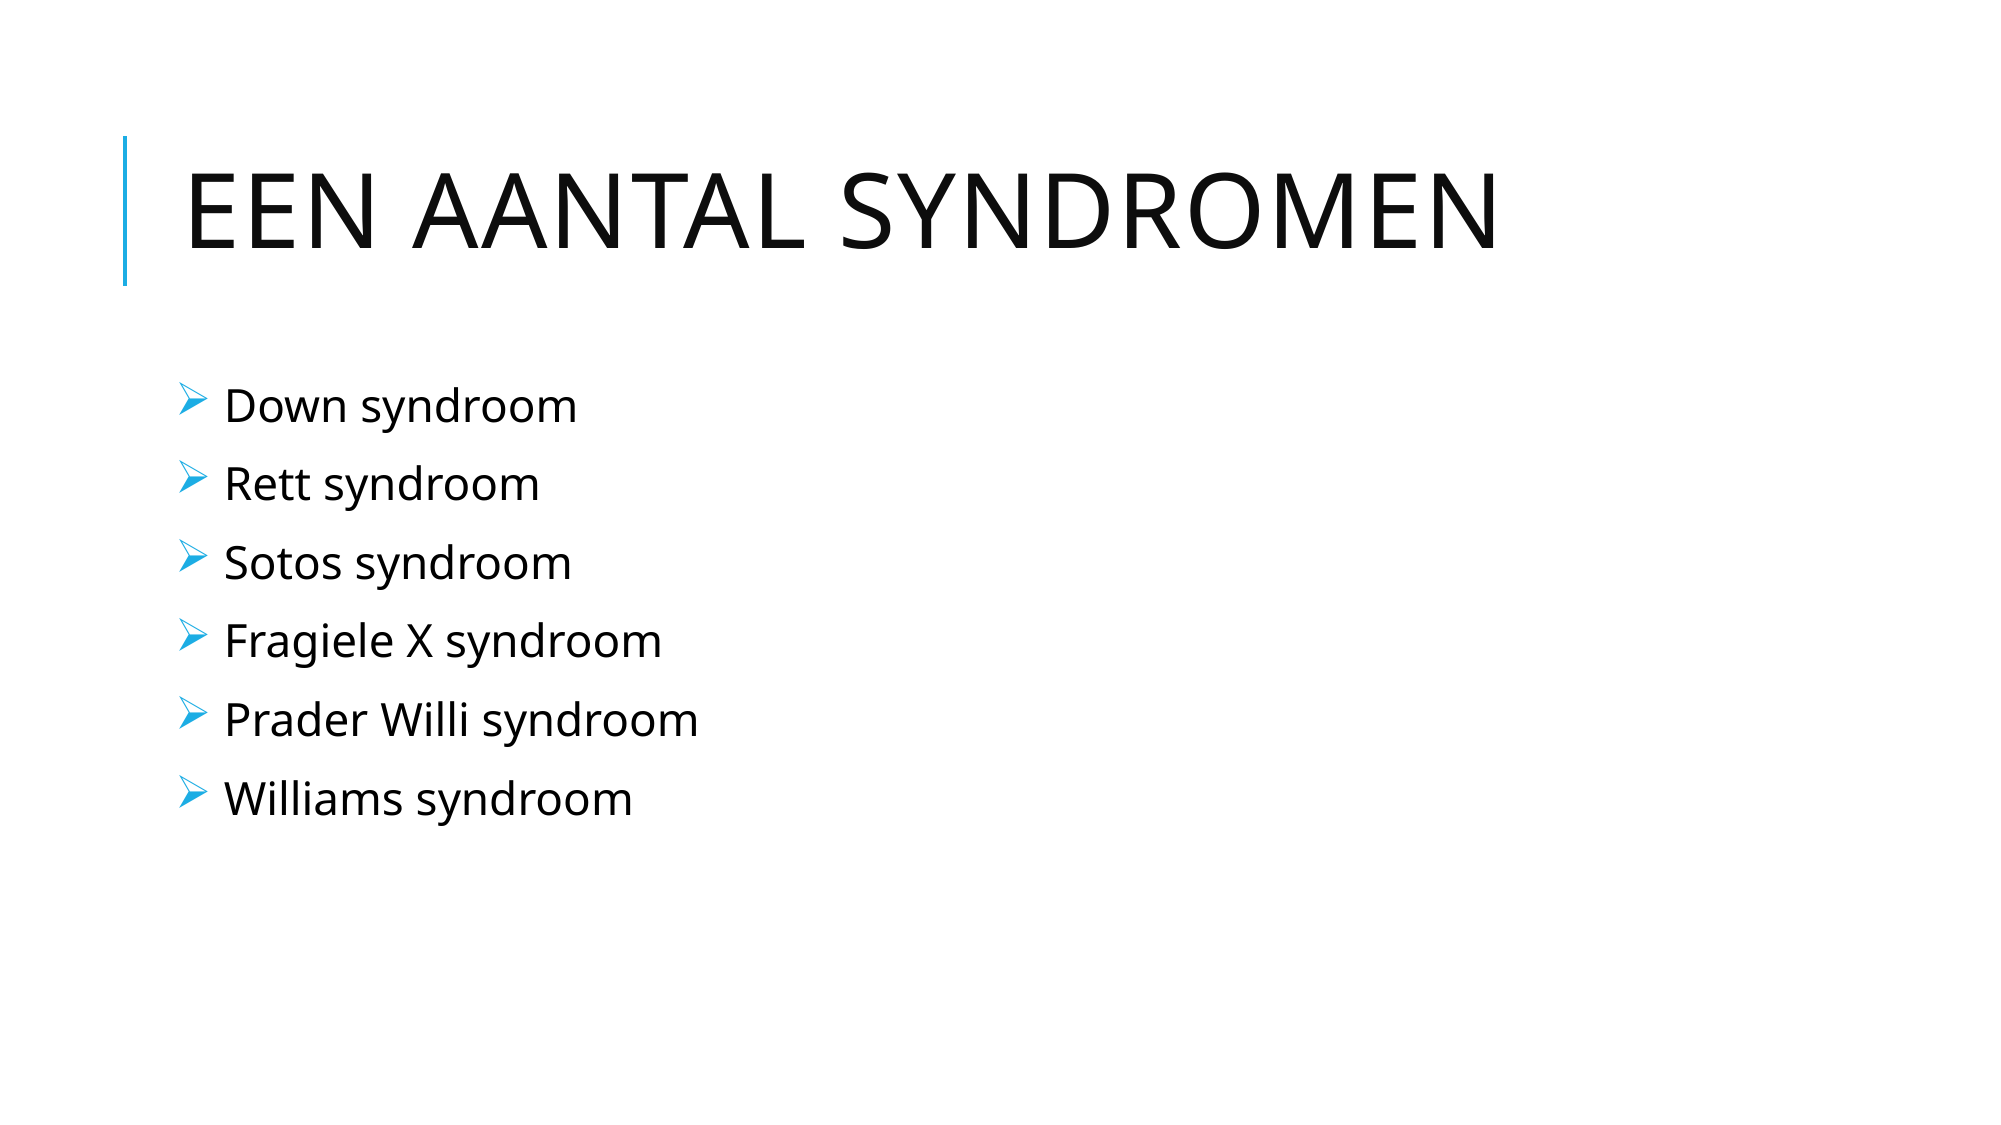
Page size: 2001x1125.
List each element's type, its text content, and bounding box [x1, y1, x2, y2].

title Een aantal syndromen [168, 96, 1763, 342]
list Down syndroom Rett syndroom Sotos syndroom Fragiele X syndroom Prader Willi syndroom Williams syndroom [168, 375, 1763, 1035]
